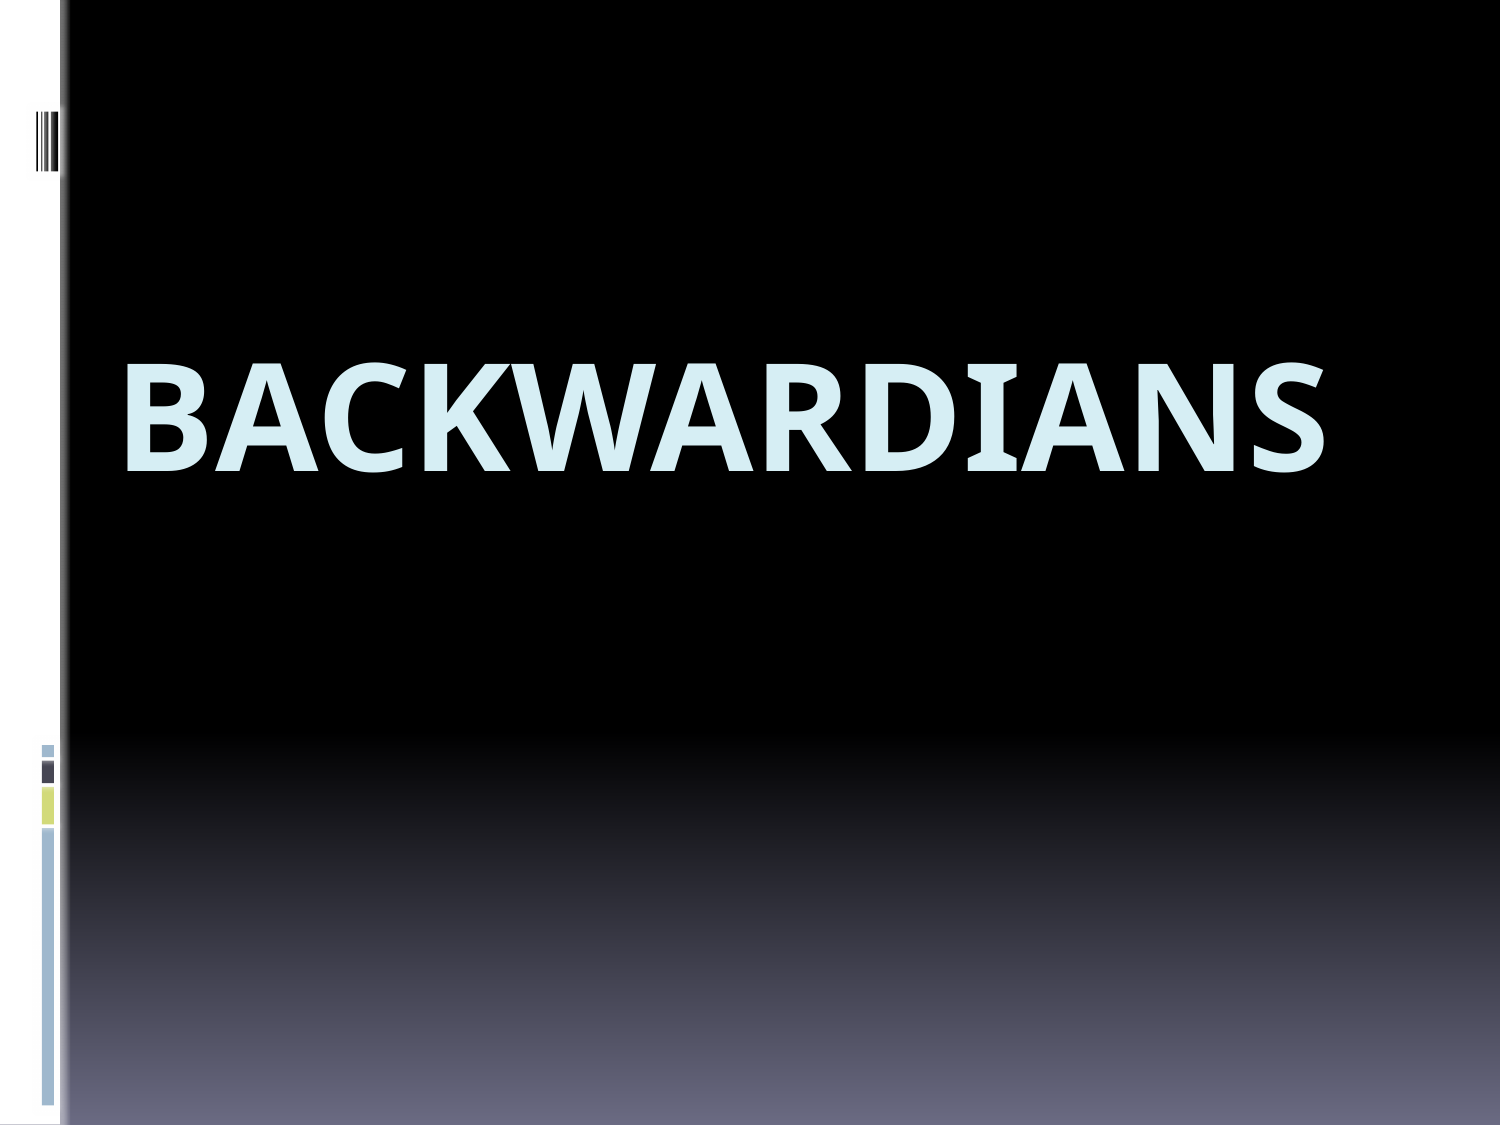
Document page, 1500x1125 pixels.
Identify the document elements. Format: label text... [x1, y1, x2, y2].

title BACKWaRDIANS [100, 314, 1376, 587]
